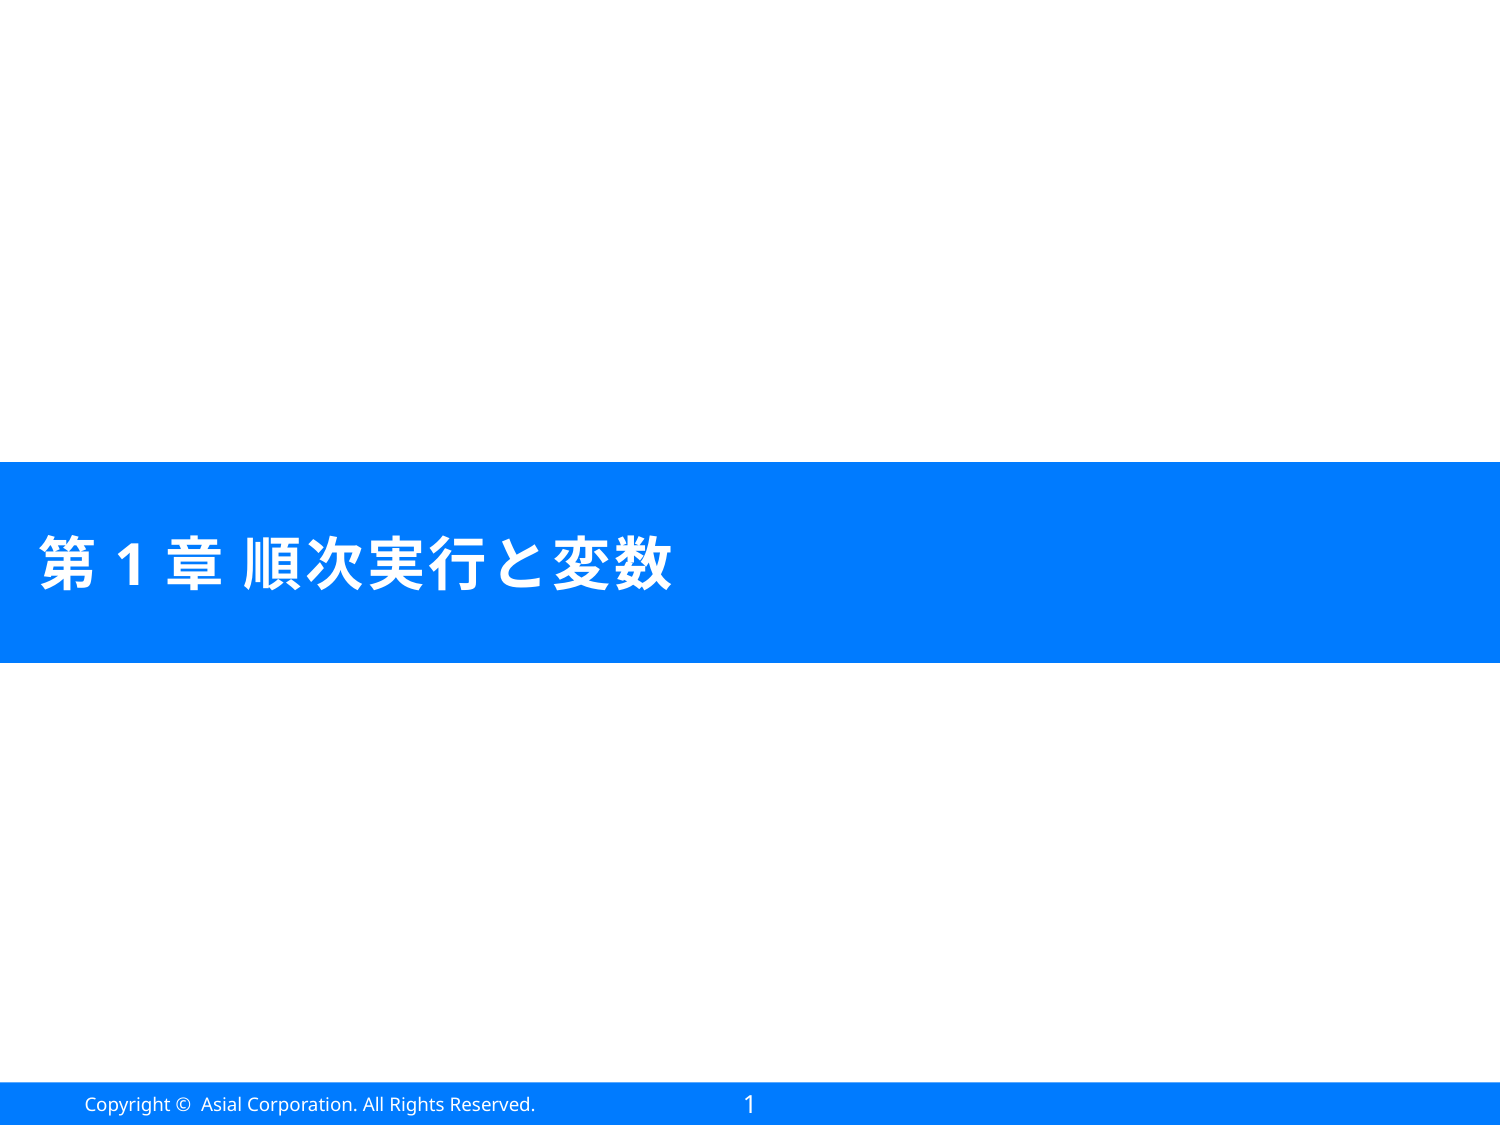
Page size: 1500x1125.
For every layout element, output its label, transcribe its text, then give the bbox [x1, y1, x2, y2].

title 第1章 順次実行と変数 [23, 462, 1500, 663]
slide_number 1 [581, 1075, 919, 1125]
